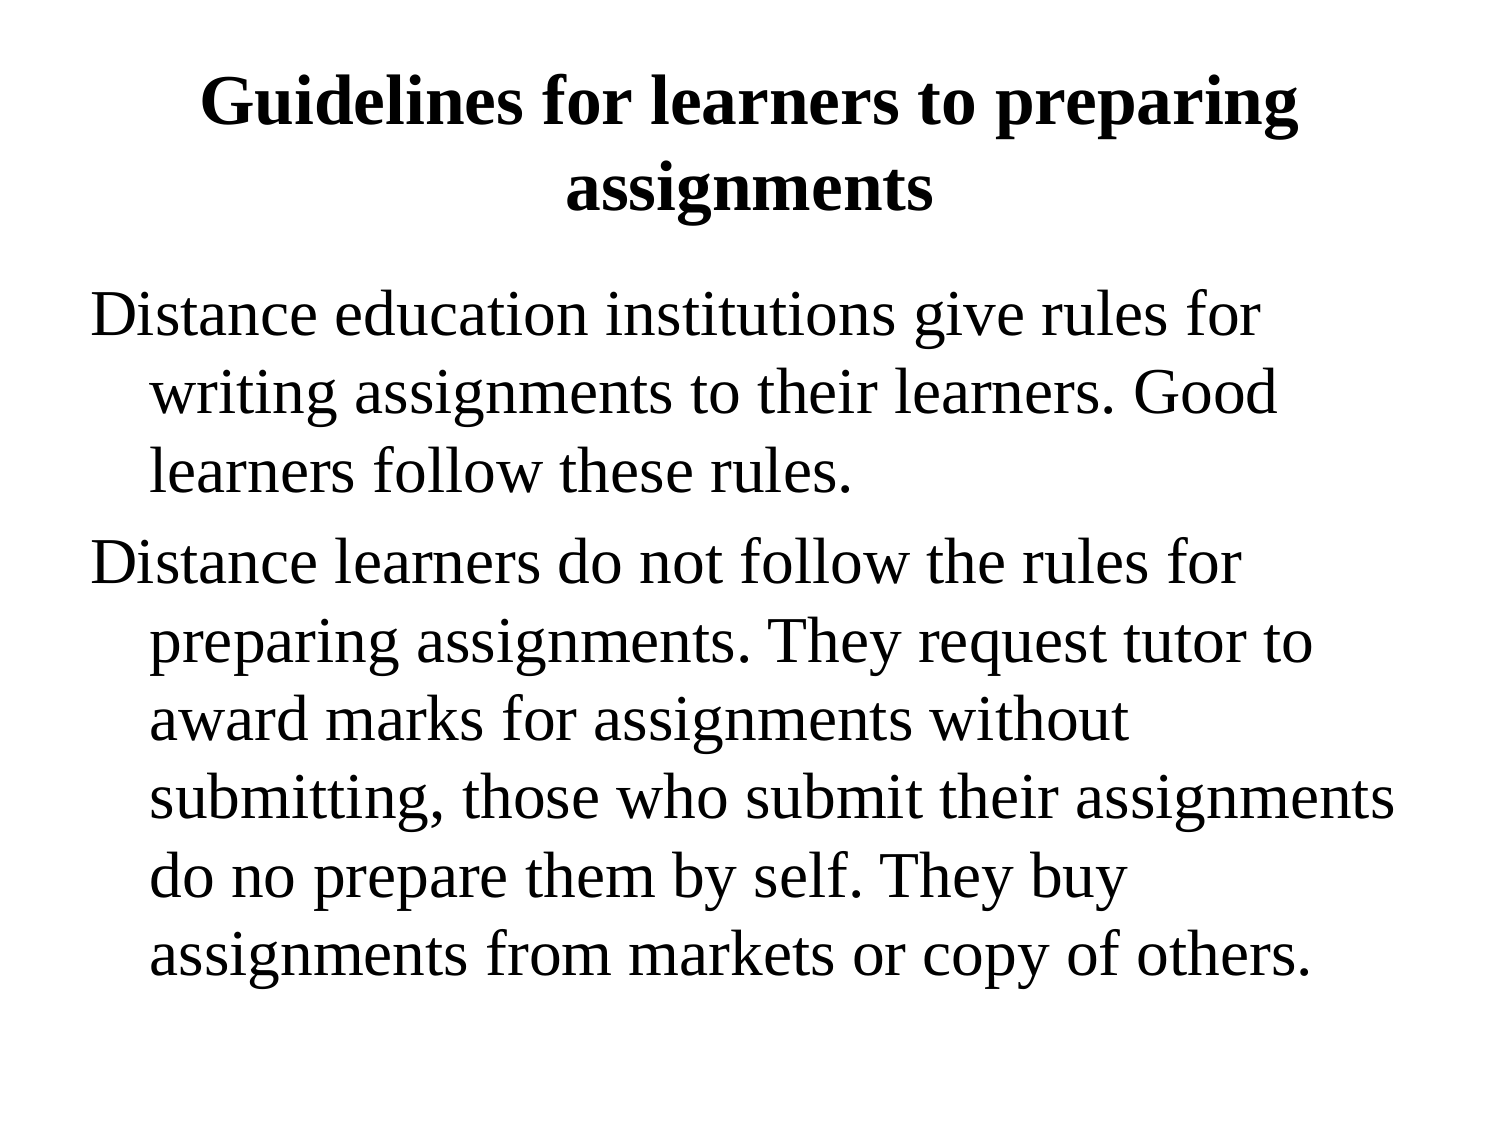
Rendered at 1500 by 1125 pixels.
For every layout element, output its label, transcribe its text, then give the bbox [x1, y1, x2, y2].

title Guidelines for learners to preparing assignments [75, 45, 1425, 233]
list Distance education institutions give rules for writing assignments to their learners. Good learners follow these rules. Distance learners do not follow the rules for preparing assignments. They request tutor to award marks for assignments without submitting, those who submit their assignments do no prepare them by self. They buy assignments from markets or copy of others. [75, 262, 1425, 1005]
